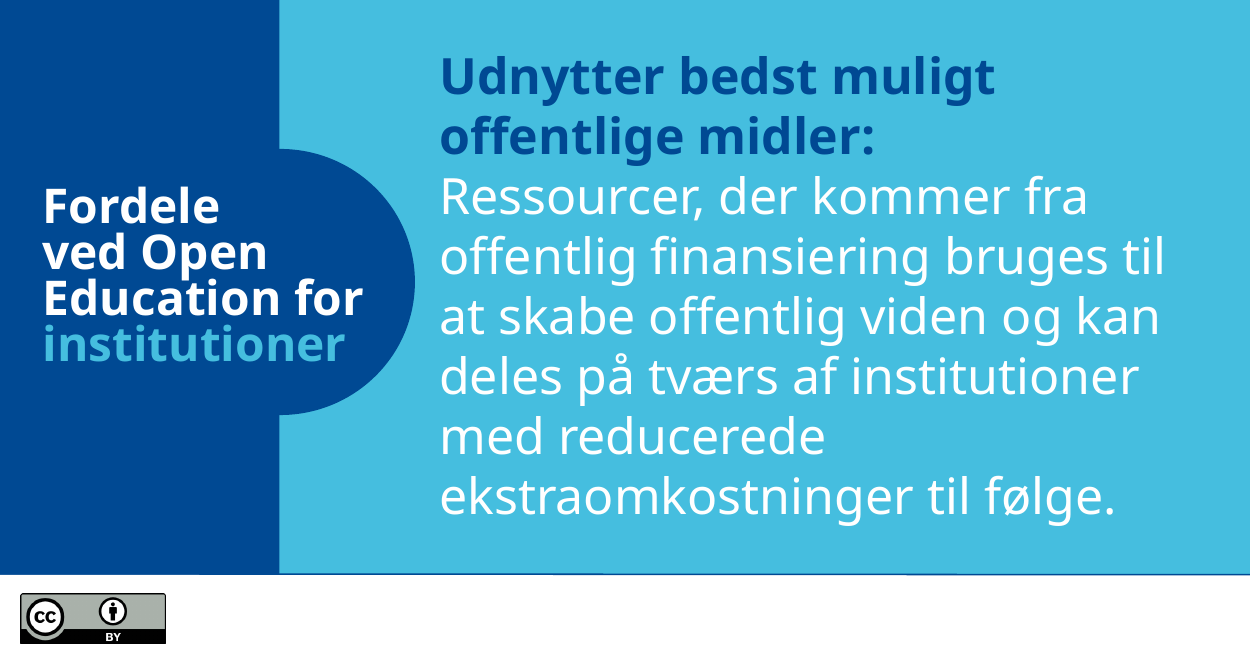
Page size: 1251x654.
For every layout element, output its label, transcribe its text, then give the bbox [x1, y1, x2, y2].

picture [20, 592, 166, 645]
text_box [0, 582, 1250, 654]
text_box [206, 148, 355, 171]
text_box [196, 386, 365, 416]
text_box [382, 194, 415, 370]
text_box Udnytter bedst muligt offentlige midler: Ressourcer, der kommer fra offentlig finansiering bruges til at skabe offentlig viden og kan deles på tværs af institutioner med reducerede ekstraomkostninger til følge. [424, 29, 1225, 540]
text_box Fordele ved Open Education for institutioner [27, 171, 382, 386]
text_box [0, 0, 280, 573]
